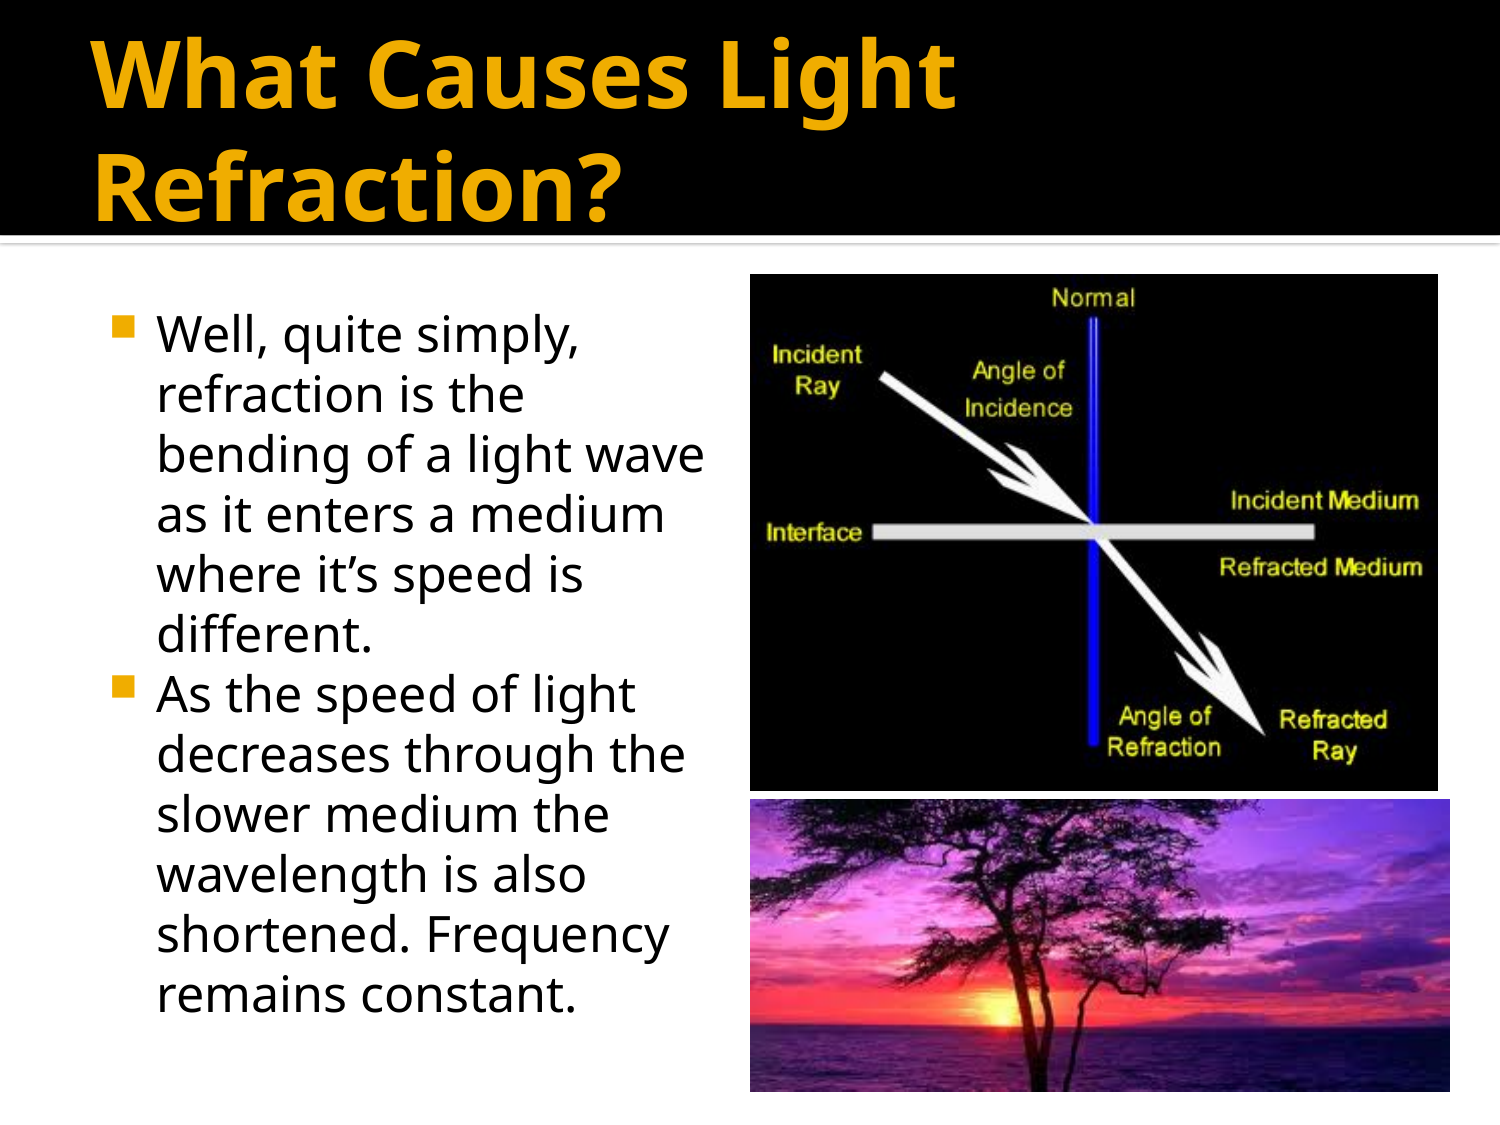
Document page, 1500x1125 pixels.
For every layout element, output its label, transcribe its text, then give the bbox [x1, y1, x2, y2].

picture [749, 799, 1450, 1092]
title What Causes Light Refraction? [75, 24, 1425, 231]
picture [749, 274, 1438, 791]
list Well, quite simply, refraction is the bending of a light wave as it enters a medium where it’s speed is different. As the speed of light decreases through the slower medium the wavelength is also shortened. Frequency remains constant. [75, 287, 738, 1046]
